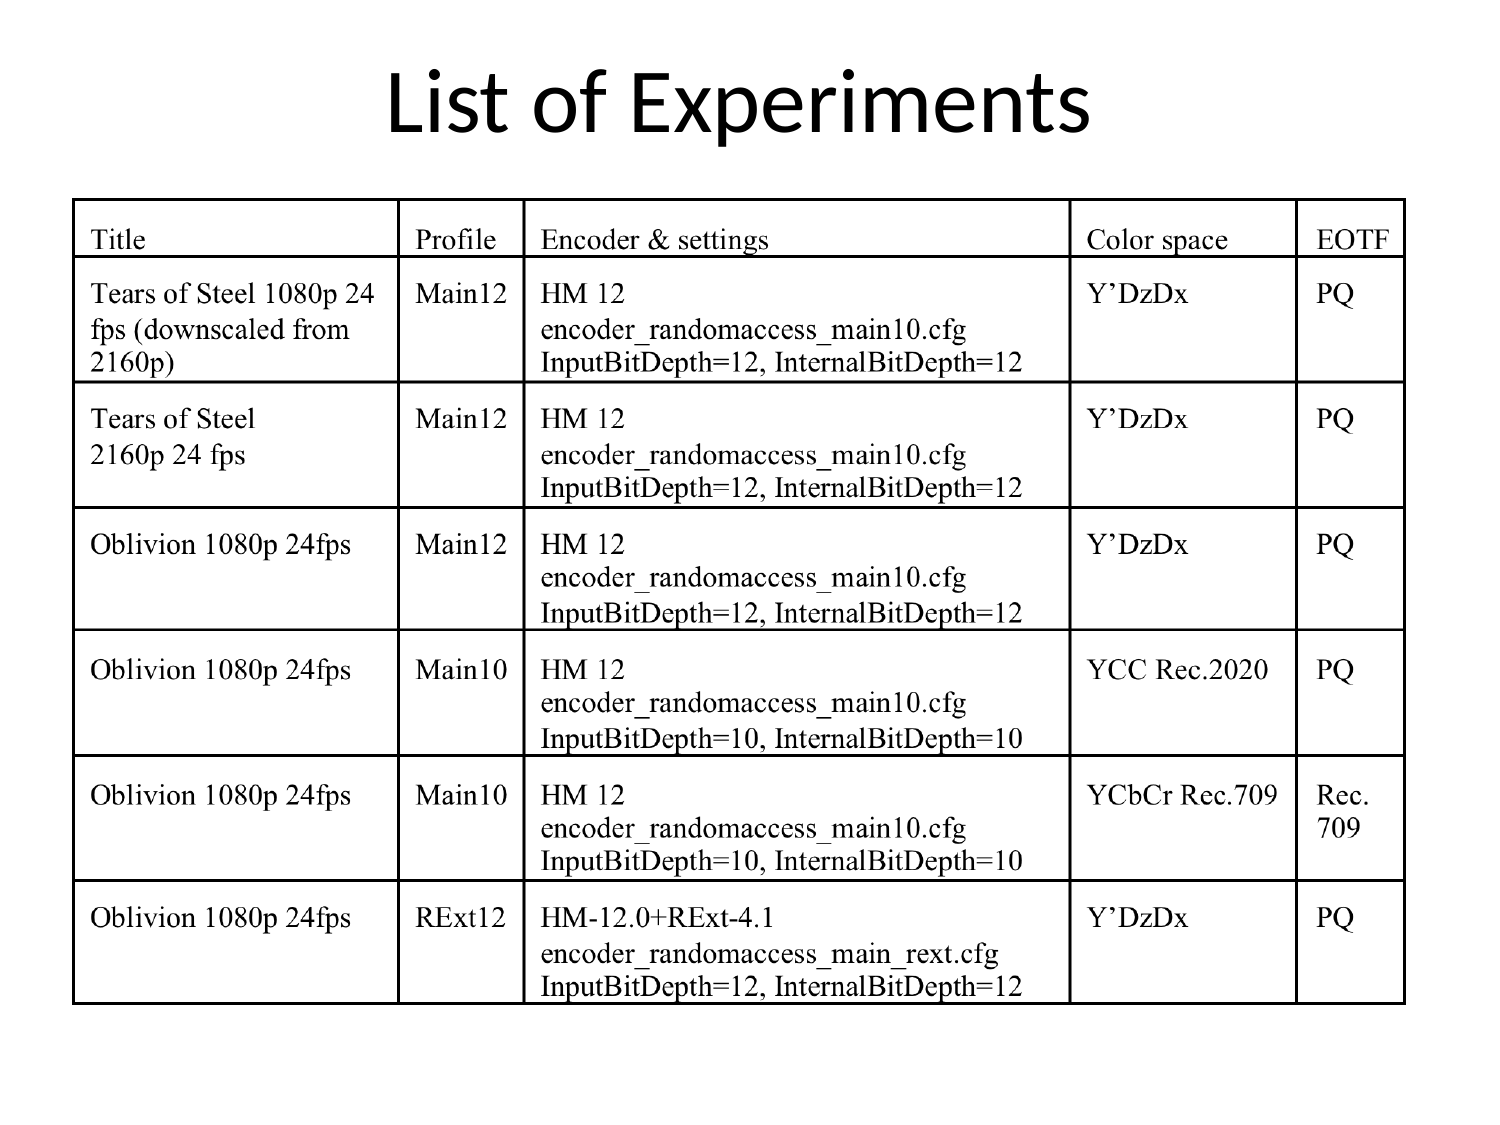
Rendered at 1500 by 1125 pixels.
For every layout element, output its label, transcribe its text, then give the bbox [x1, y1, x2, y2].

title List of Experiments [75, 2, 1425, 190]
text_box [24, 198, 1453, 1064]
